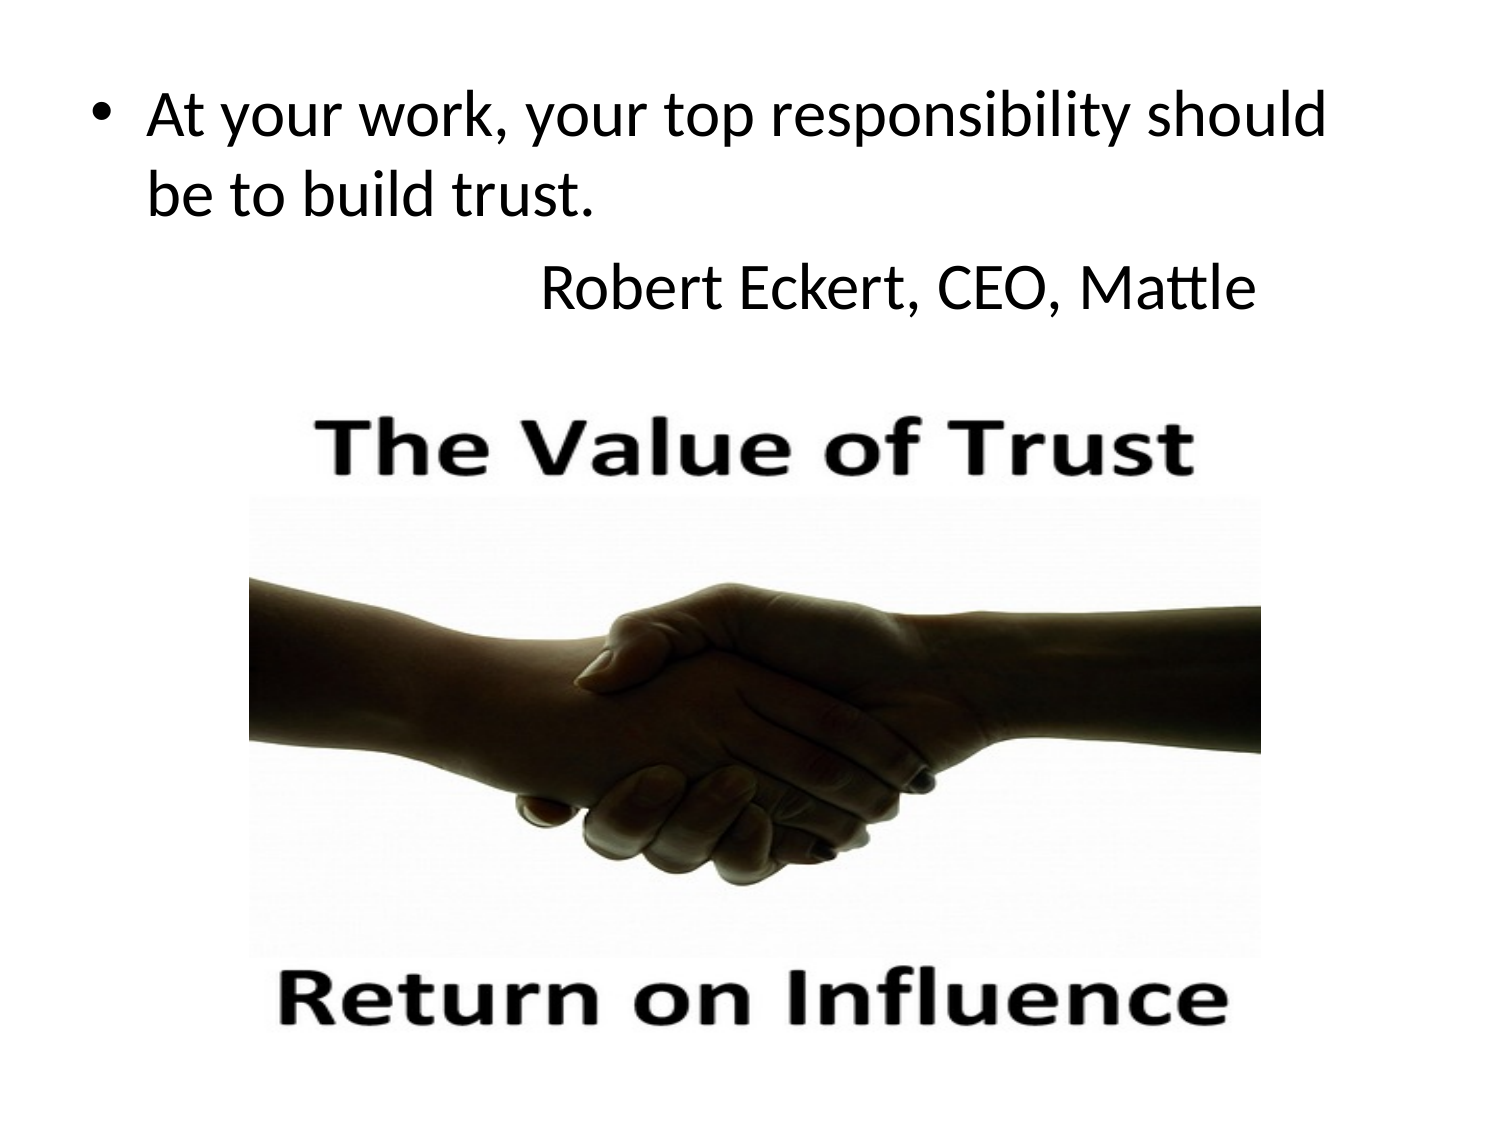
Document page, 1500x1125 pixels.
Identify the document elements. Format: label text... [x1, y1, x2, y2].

picture [249, 399, 1261, 1049]
list At your work, your top responsibility should be to build trust. Robert Eckert, CEO, Mattle [75, 62, 1425, 1005]
